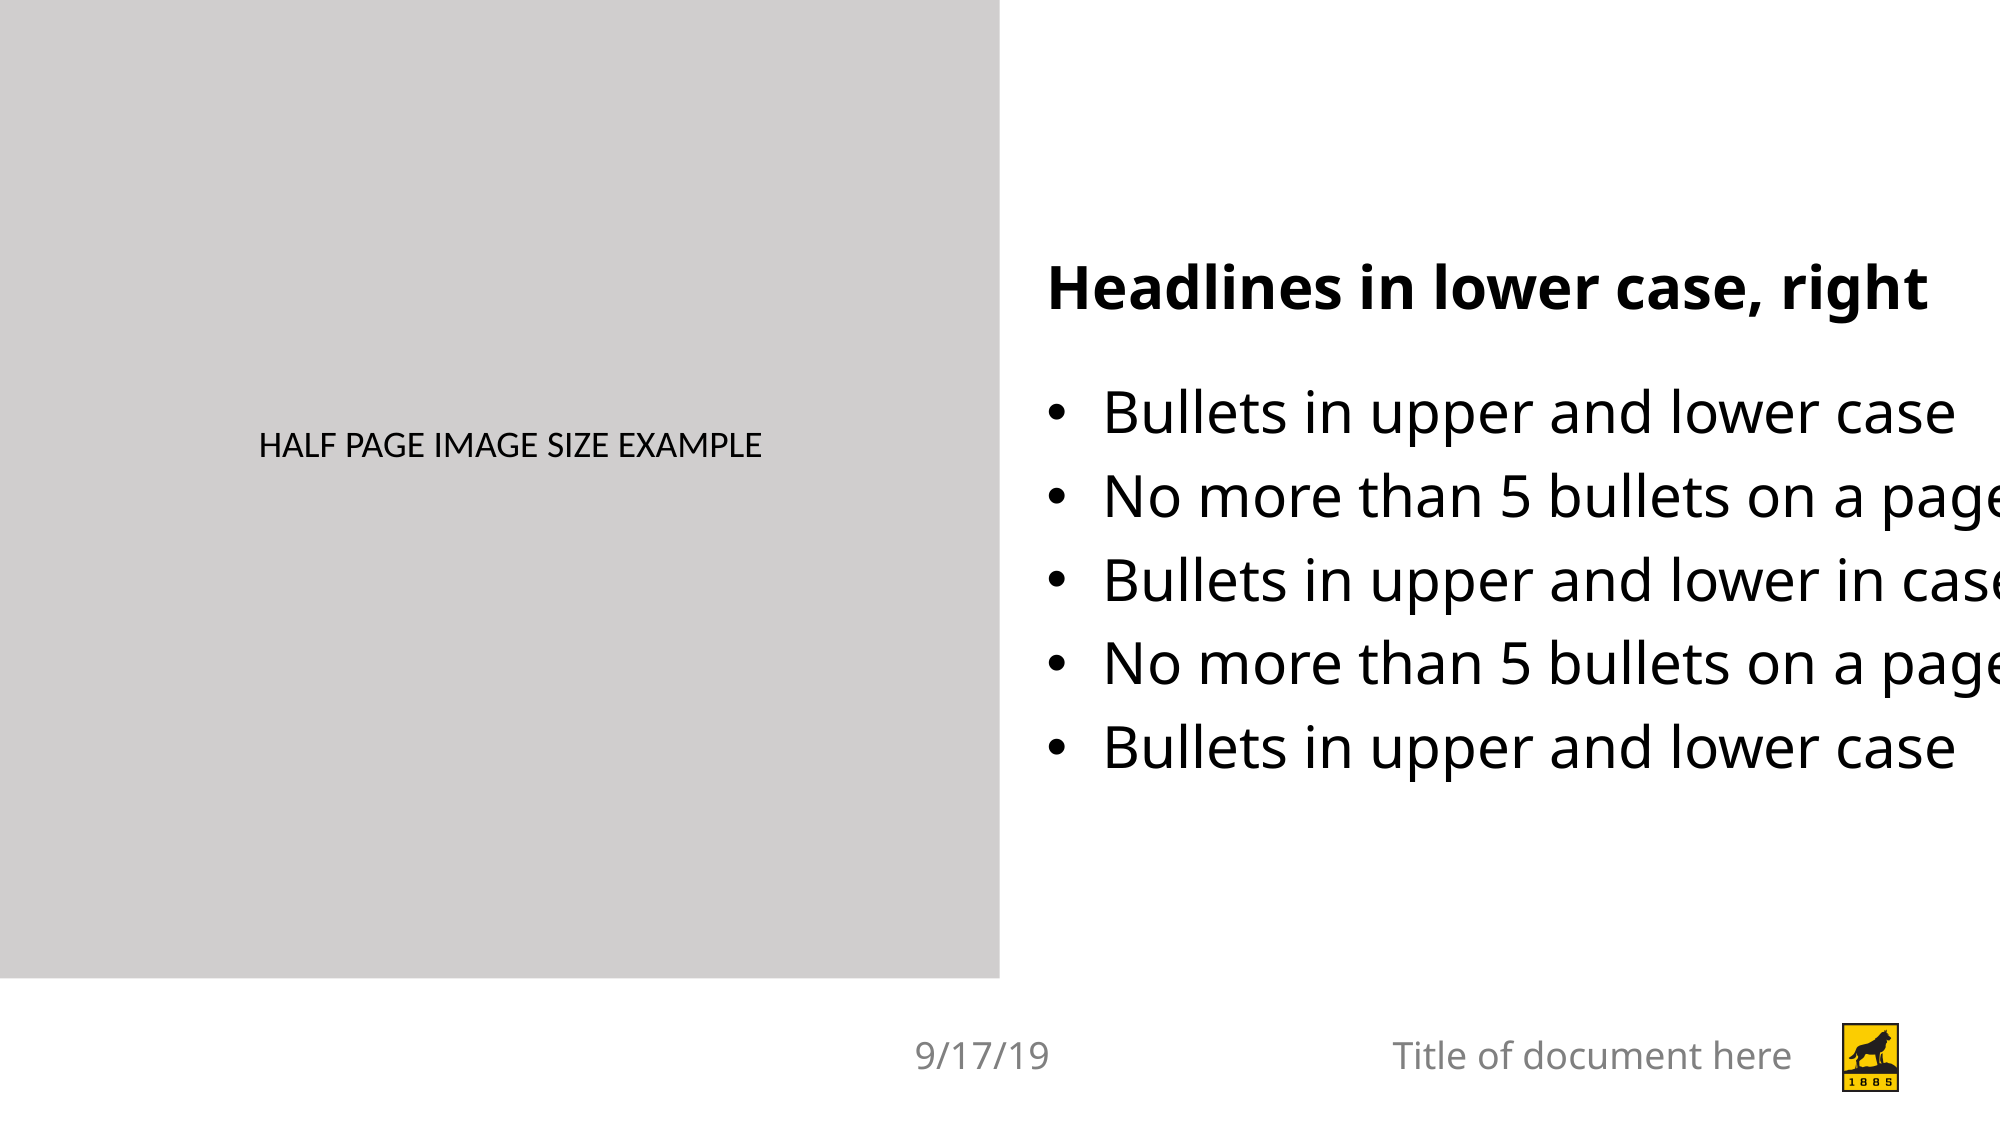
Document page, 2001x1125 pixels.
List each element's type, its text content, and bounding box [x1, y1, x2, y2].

slide_number Title of document here [1357, 1024, 1808, 1085]
text_box HALF PAGE IMAGE SIZE EXAMPLE [244, 412, 778, 473]
text_box [0, 0, 1000, 979]
picture [1842, 1023, 1899, 1092]
subtitle Bullets in upper and lower case No more than 5 bullets on a page Bullets in upper and lower in case No more than 5 bullets on a page Bullets in upper and lower case [1031, 376, 2000, 951]
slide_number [757, 1024, 1208, 1085]
title Headlines in lower case, right [1031, 210, 1981, 330]
